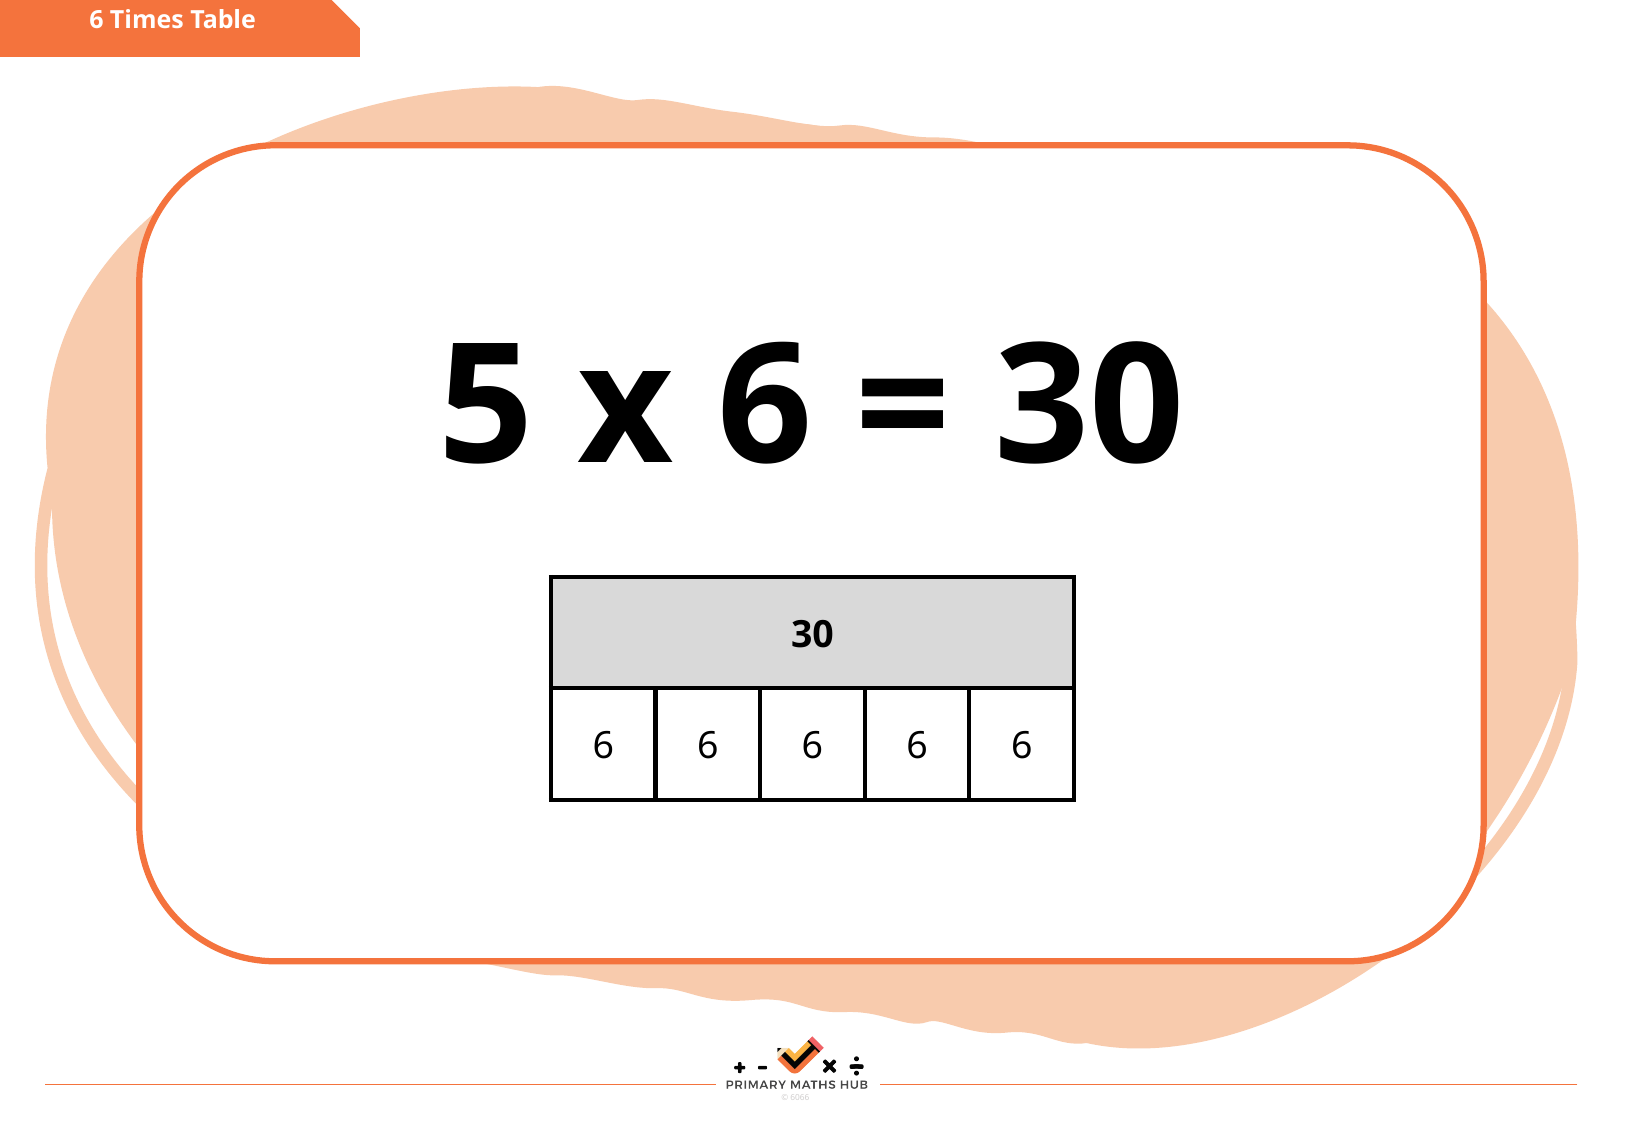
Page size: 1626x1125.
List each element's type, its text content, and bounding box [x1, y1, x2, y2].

table_cell 6 [762, 690, 863, 798]
text_box [1479, 300, 1579, 867]
text_box [496, 960, 1374, 1044]
text_box 6 Times Table [0, 0, 361, 58]
text_box [273, 91, 956, 144]
table_cell 6 [553, 690, 653, 798]
text_box 5 x 6 = 30 [140, 288, 1485, 503]
text_box [39, 214, 155, 799]
text_box [138, 144, 1485, 963]
table_cell 6 [658, 690, 758, 798]
text_box © 6066 [720, 1084, 870, 1110]
table_header 30 [553, 579, 1072, 686]
table_cell 6 [971, 690, 1072, 798]
table_cell 6 [867, 690, 967, 798]
picture [722, 1034, 872, 1094]
